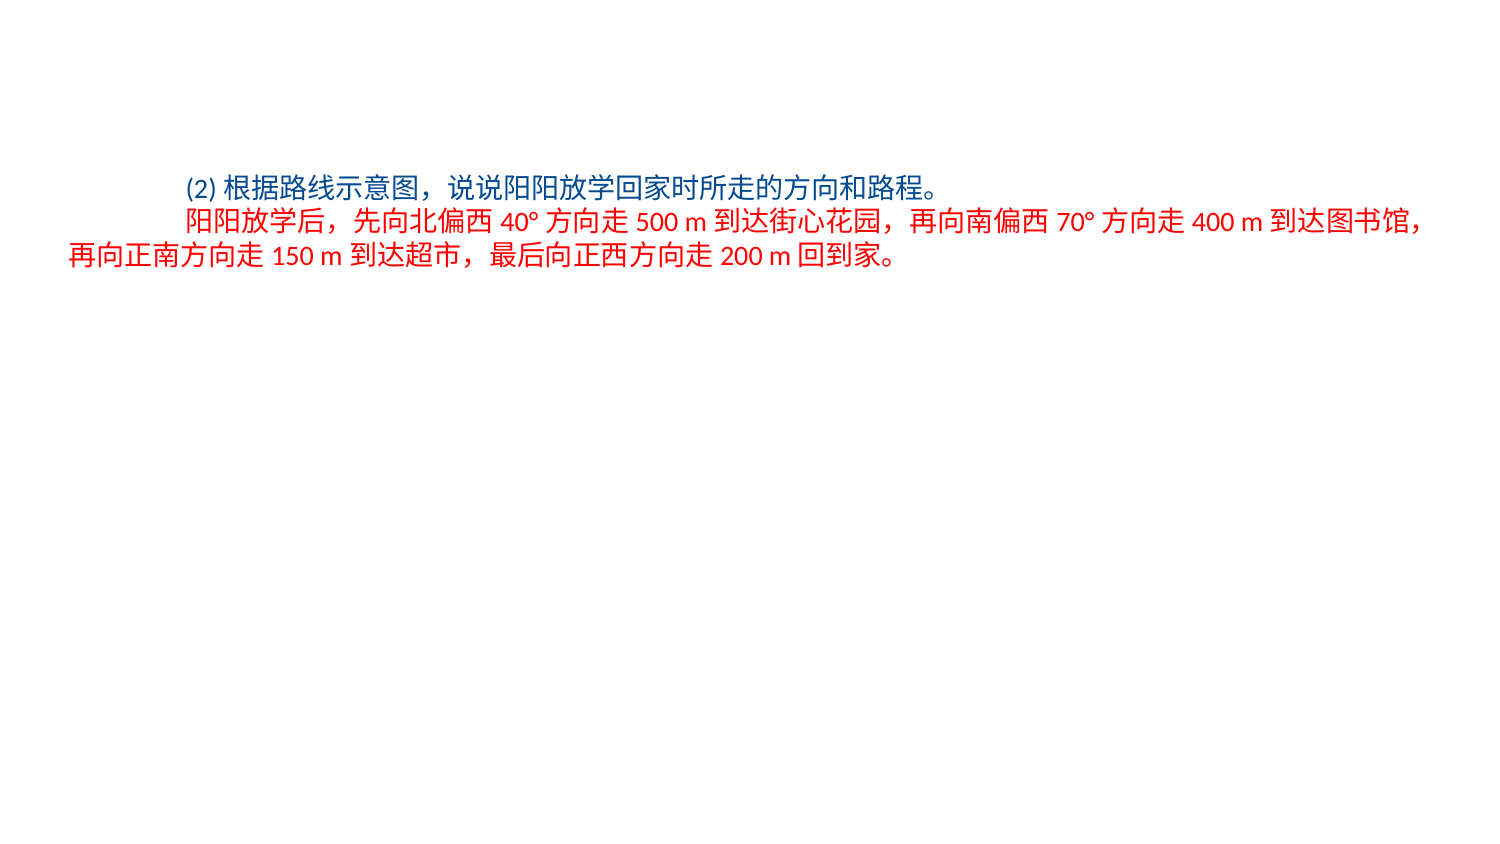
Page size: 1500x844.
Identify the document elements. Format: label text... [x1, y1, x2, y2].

list (2)根据路线示意图，说说阳阳放学回家时所走的方向和路程。 阳阳放学后，先向北偏西40°方向走500 m到达街心花园，再向南偏西70°方向走400 m到达图书馆，再向正南方向走150 m到达超市，最后向正西方向走200 m回到家。 [53, 128, 1449, 589]
